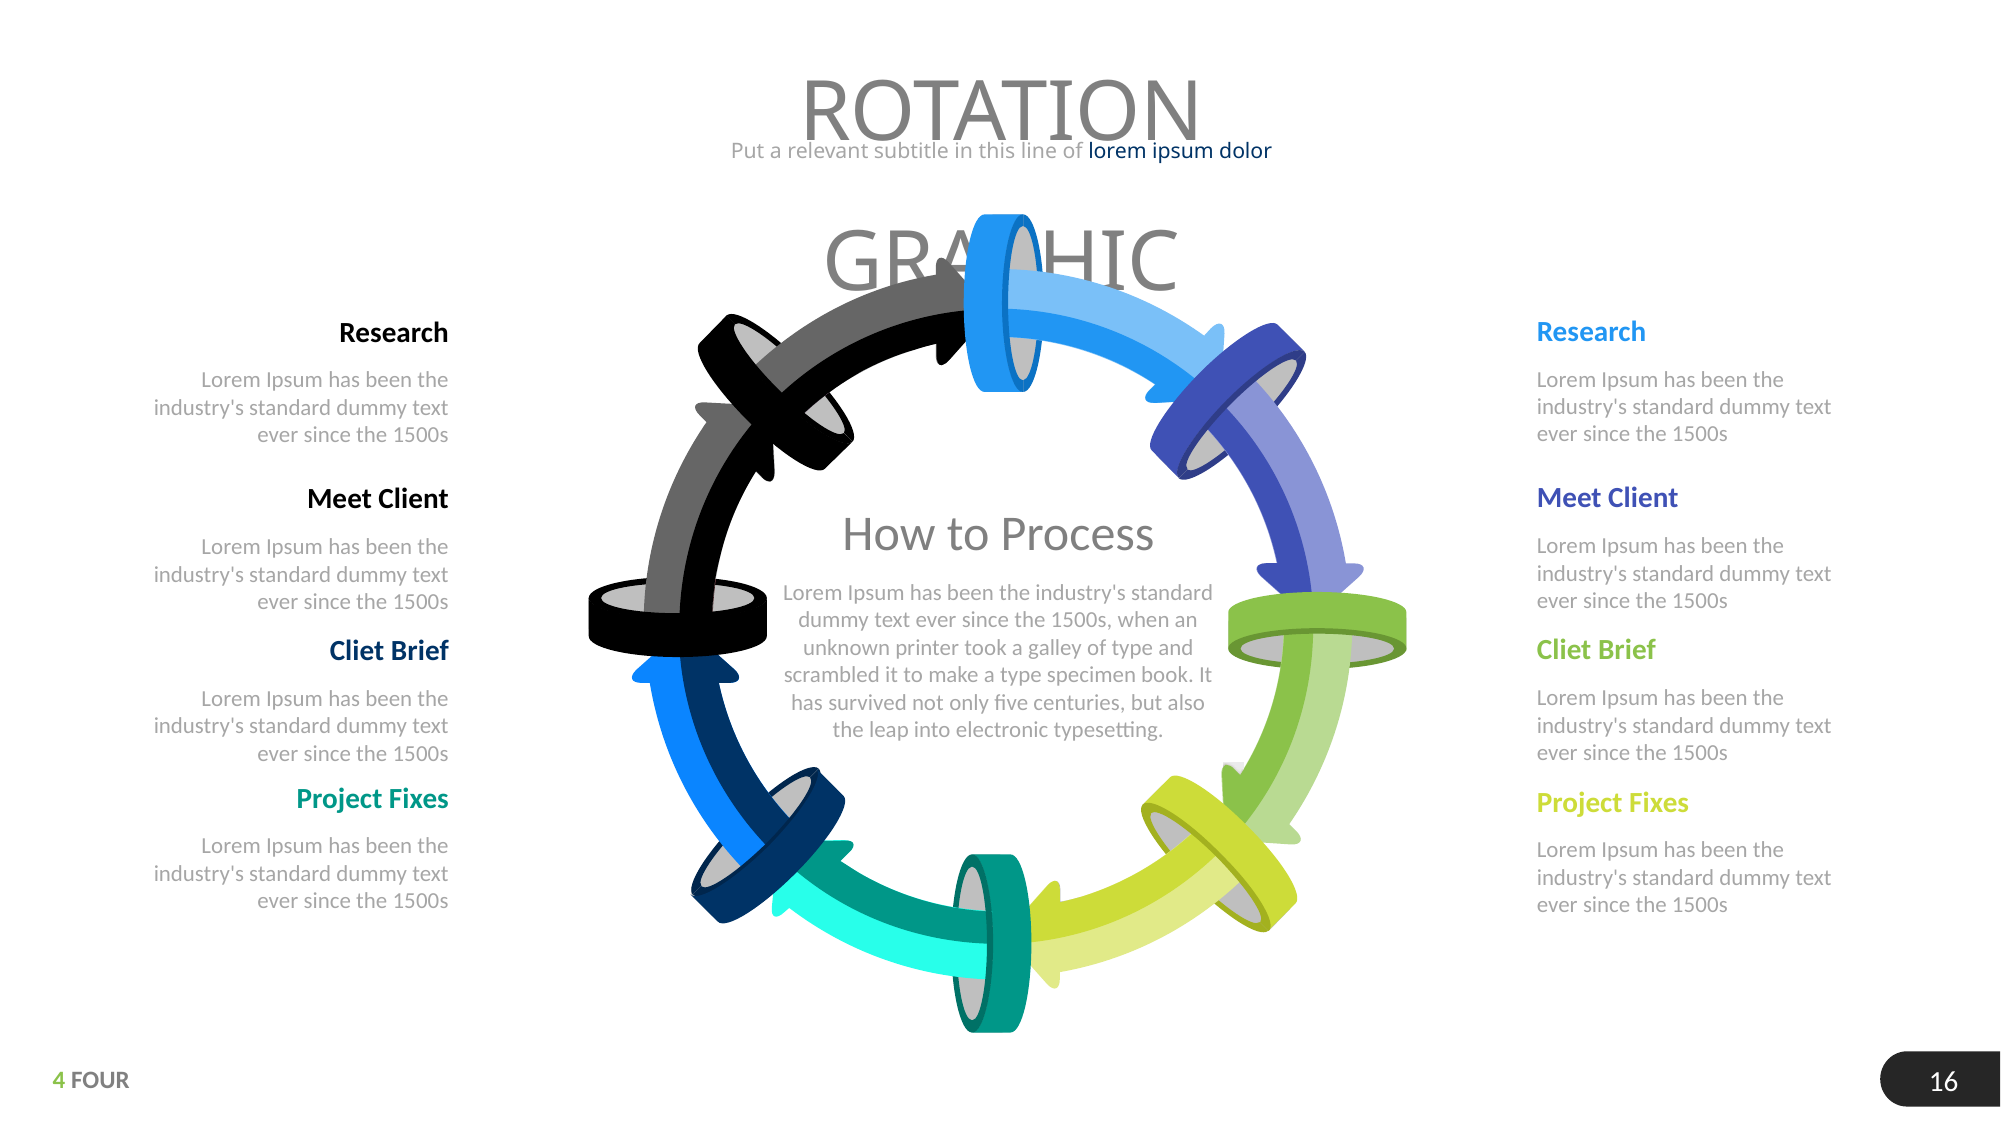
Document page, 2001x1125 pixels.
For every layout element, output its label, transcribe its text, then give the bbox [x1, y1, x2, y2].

text_box 16 [1867, 1055, 2000, 1105]
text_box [588, 214, 1407, 1033]
text_box Put a relevant subtitle in this line of lorem ipsum dolor [713, 118, 1290, 182]
text_box Meet Client Lorem Ipsum has been the industry's standard dummy text ever since the 1500s [1521, 471, 1851, 620]
text_box Research Lorem Ipsum has been the industry's standard dummy text ever since the 1500s [1521, 304, 1851, 453]
text_box Project Fixes Lorem Ipsum has been the industry's standard dummy text ever since the 1500s [1521, 775, 1851, 924]
text_box ROTATION GRAPHIC [663, 0, 1340, 214]
text_box Cliet Brief Lorem Ipsum has been the industry's standard dummy text ever since the 1500s [135, 624, 465, 771]
text_box Cliet Brief Lorem Ipsum has been the industry's standard dummy text ever since the 1500s [1521, 623, 1851, 772]
text_box Meet Client Lorem Ipsum has been the industry's standard dummy text ever since the 1500s [135, 472, 465, 621]
text_box Project Fixes Lorem Ipsum has been the industry's standard dummy text ever since the 1500s [135, 771, 465, 920]
text_box Research Lorem Ipsum has been the industry's standard dummy text ever since the 1500s [135, 305, 465, 454]
